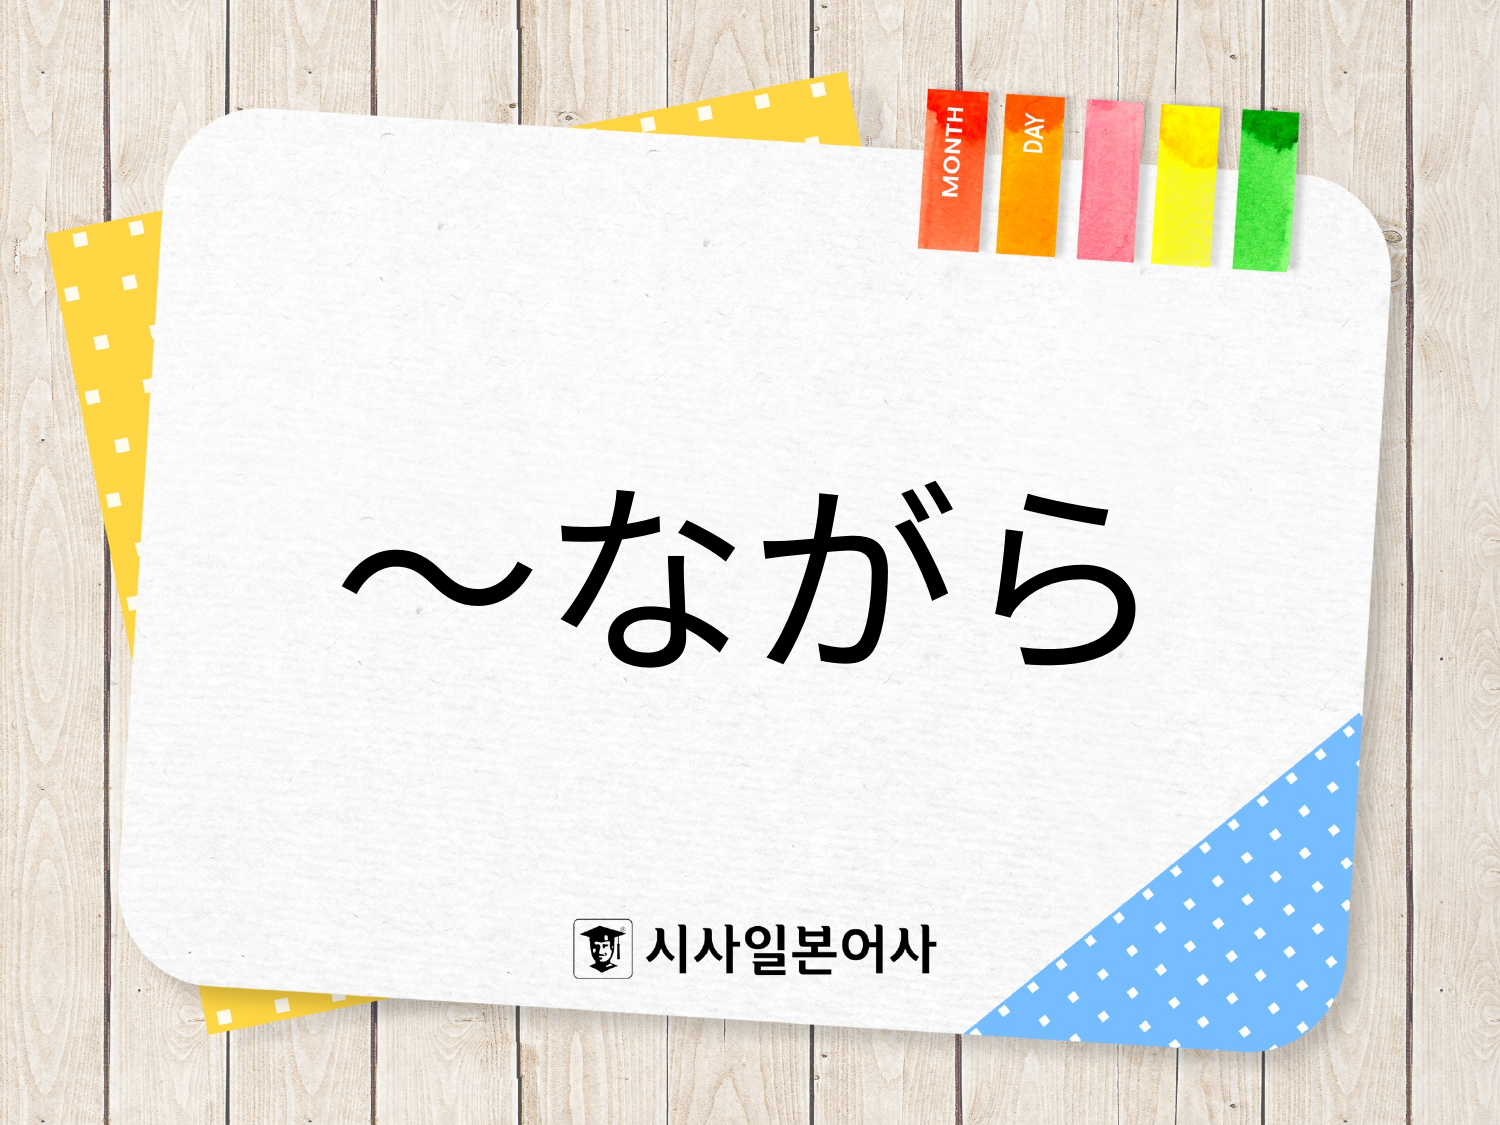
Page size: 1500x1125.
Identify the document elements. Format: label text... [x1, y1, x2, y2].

picture [0, 0, 1500, 1125]
title ～ながら [75, 338, 1425, 811]
